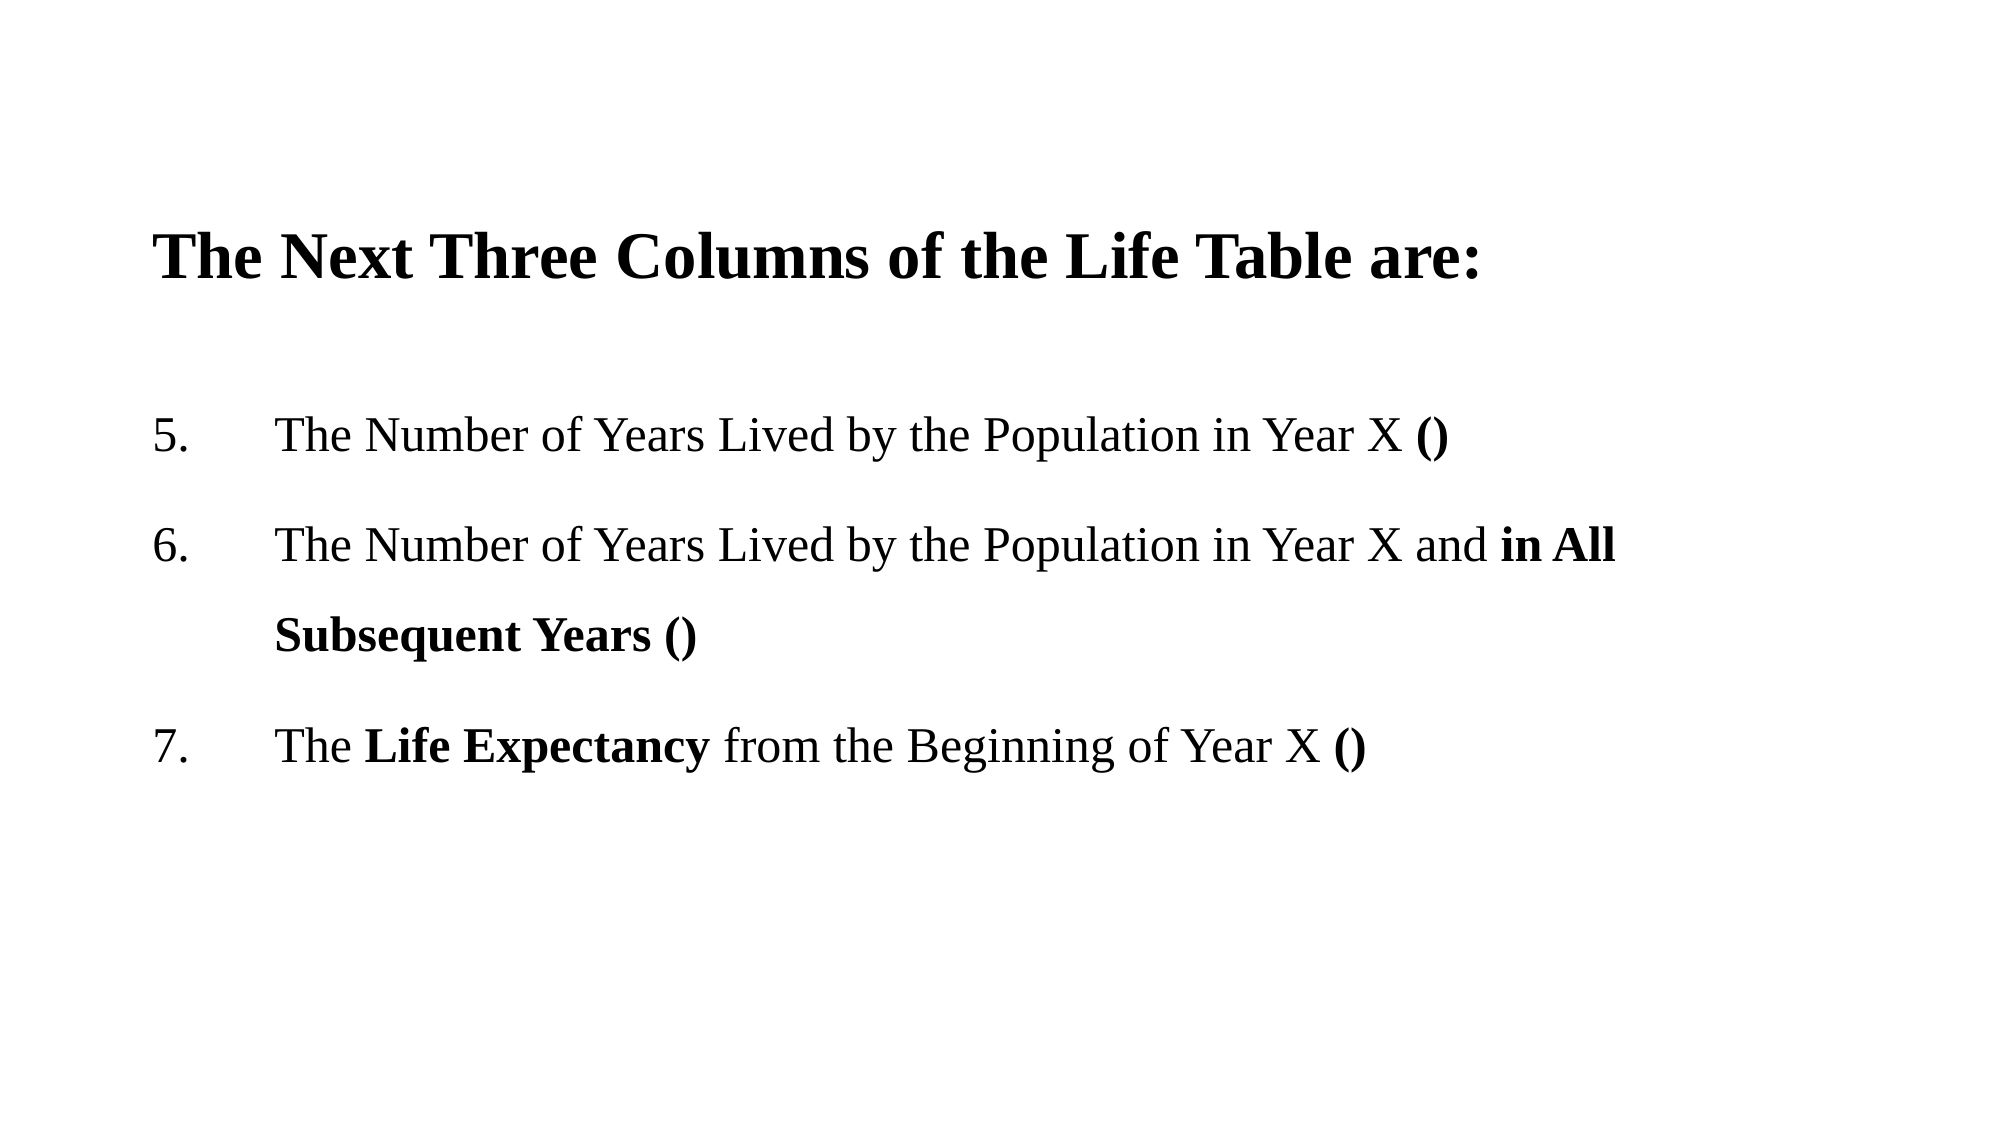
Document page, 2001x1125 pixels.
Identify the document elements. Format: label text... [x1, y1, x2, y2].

title The Next Three Columns of the Life Table are: [137, 159, 1746, 304]
